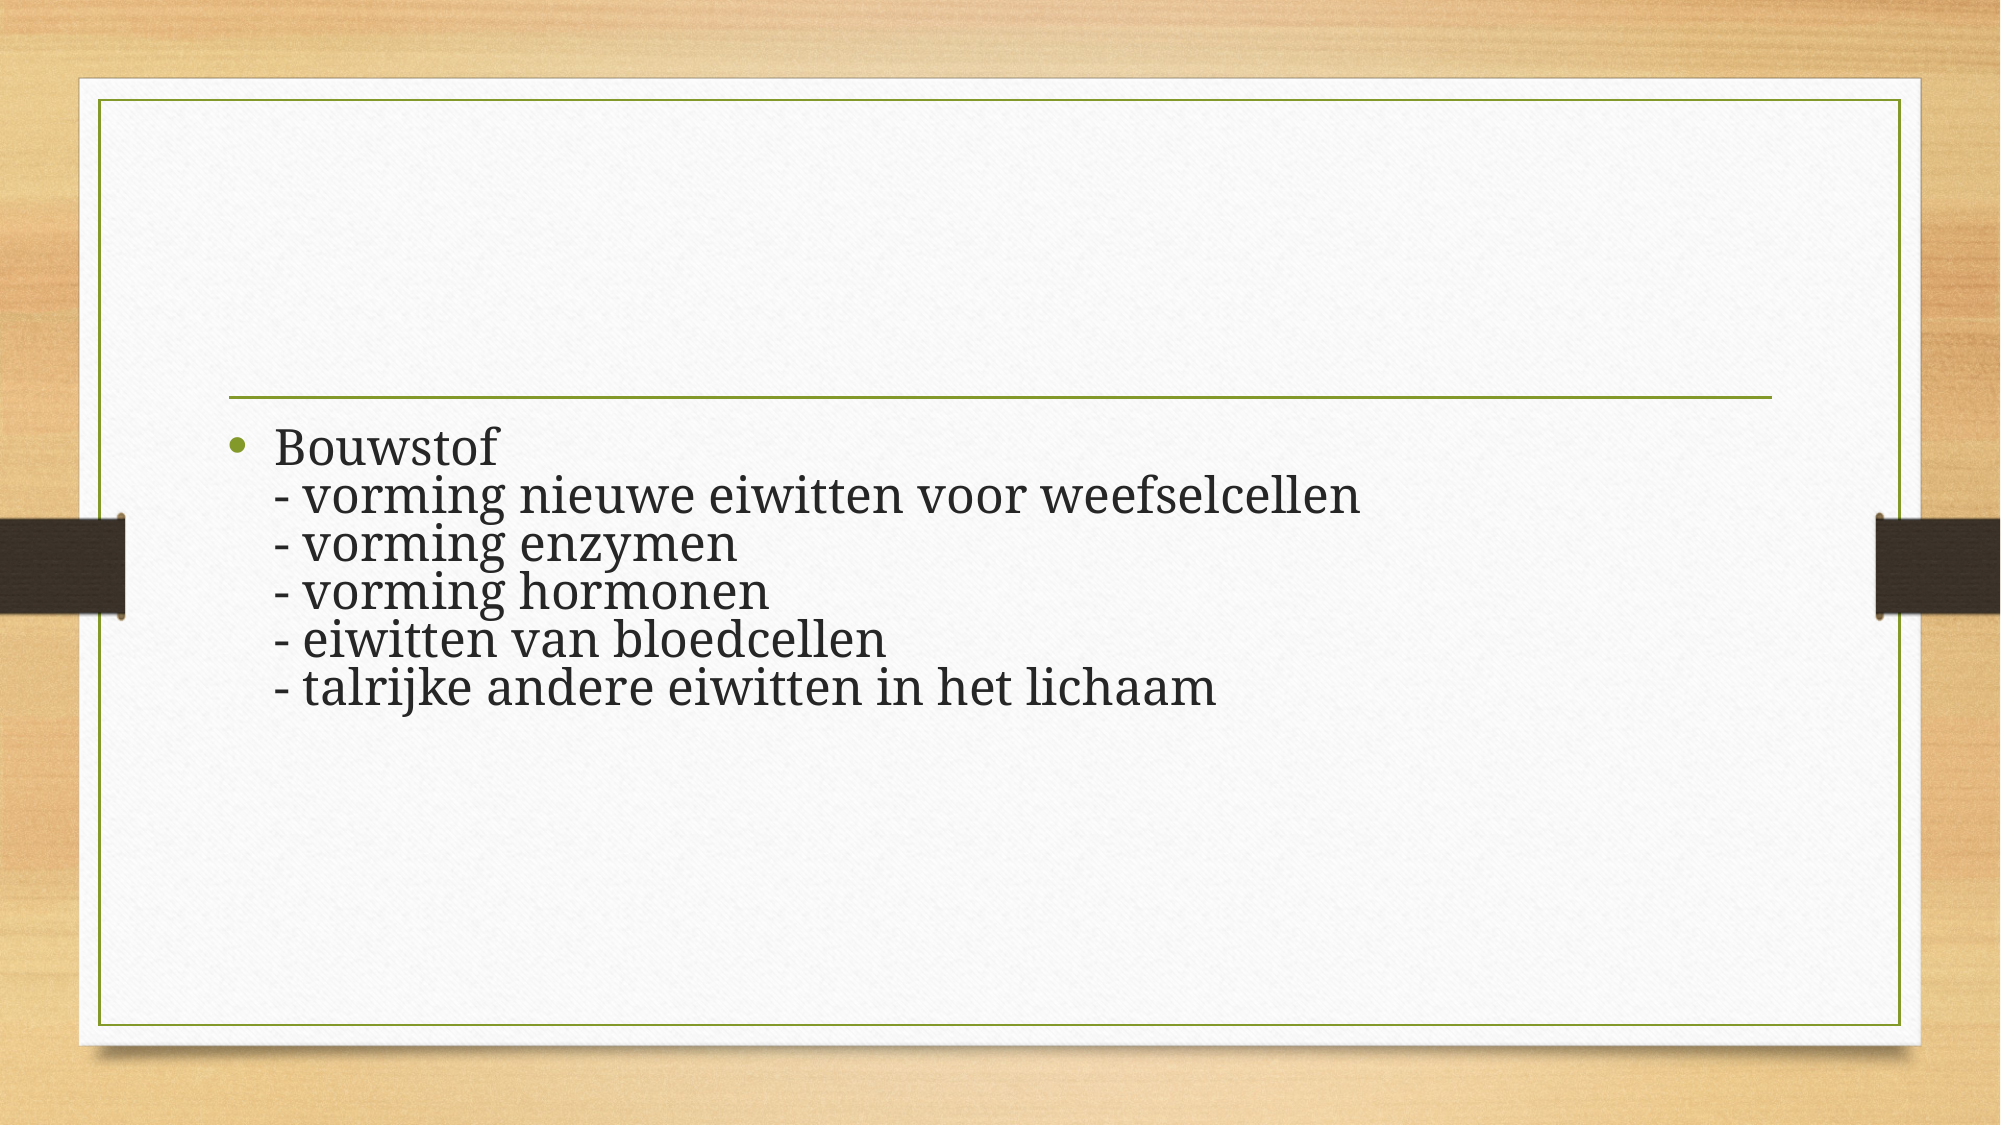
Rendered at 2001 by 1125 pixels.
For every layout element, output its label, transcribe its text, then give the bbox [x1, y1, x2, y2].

picture [0, 0, 2001, 1125]
list Bouwstof - vorming nieuwe eiwitten voor weefselcellen - vorming enzymen - vorming hormonen - eiwitten van bloedcellen - talrijke andere eiwitten in het lichaam [212, 419, 1788, 964]
